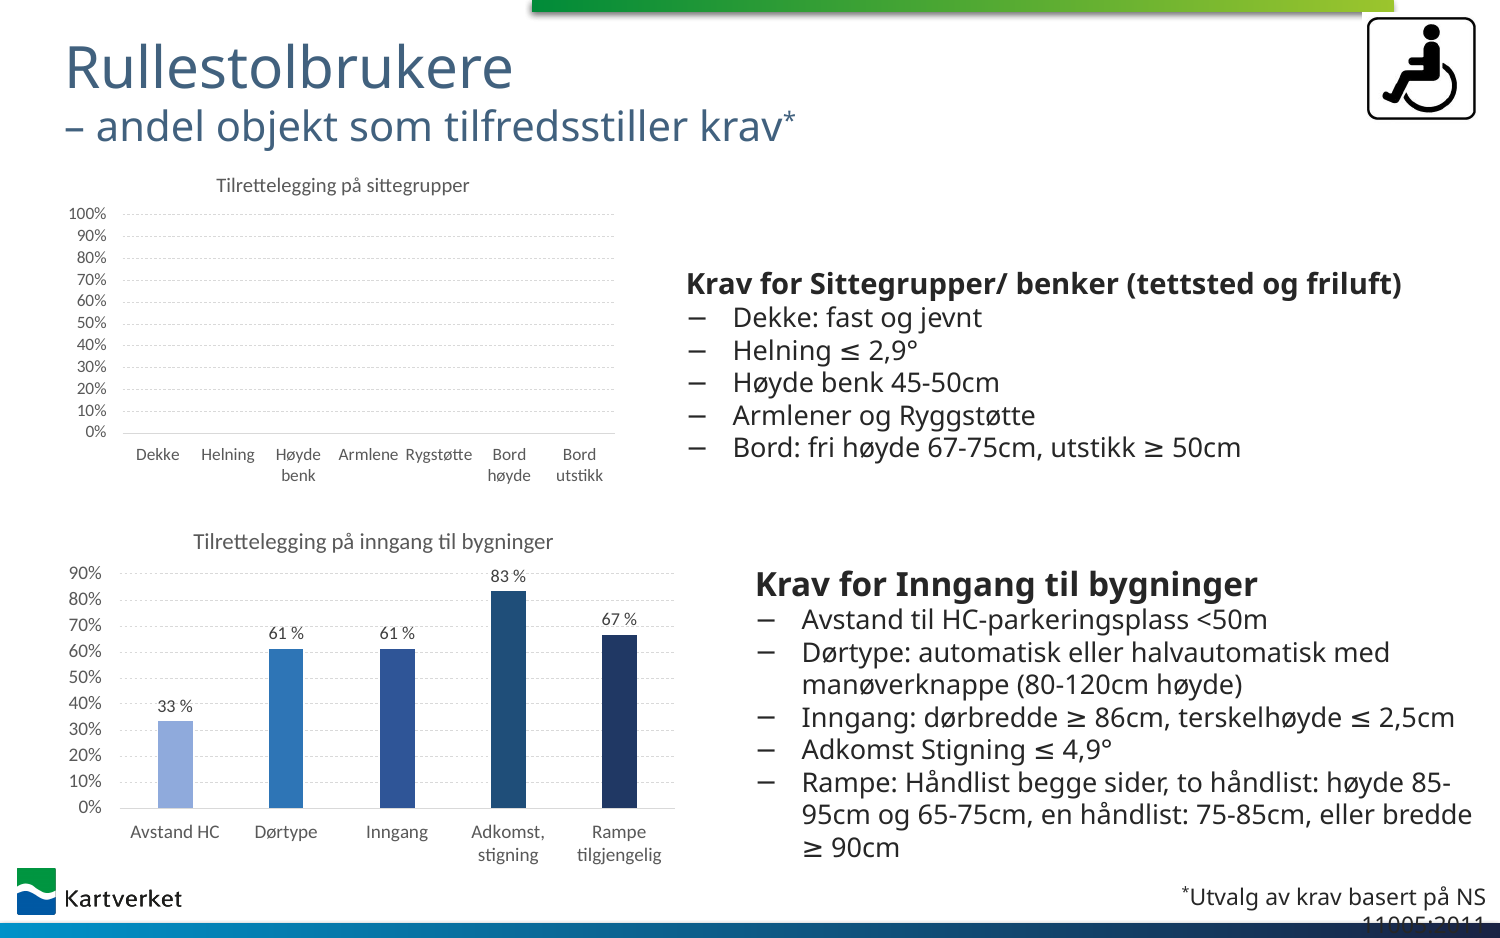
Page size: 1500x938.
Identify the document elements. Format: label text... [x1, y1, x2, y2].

picture [62, 166, 625, 492]
text_box *Utvalg av krav basert på NS 11005:2011 [1068, 873, 1500, 938]
picture [1362, 12, 1481, 126]
picture [62, 520, 686, 874]
text_box Krav for Inngang til bygninger Avstand til HC-parkeringsplass <50m Dørtype: automatisk eller halvautomatisk med manøverknappe (80-120cm høyde) Inngang: dørbredde ≥ 86cm, terskelhøyde ≤ 2,5cm Adkomst Stigning ≤ 4,9° Rampe: Håndlist begge sider, to håndlist: høyde 85-95cm og 65-75cm, en håndlist: 75-85cm, eller bredde ≥ 90cm [740, 555, 1491, 870]
text_box Rullestolbrukere – andel objekt som tilfredsstiller krav* [49, 25, 1431, 158]
text_box Krav for Sittegrupper/ benker (tettsted og friluft) Dekke: fast og jevnt Helning ≤ 2,9° Høyde benk 45-50cm Armlener og Ryggstøtte Bord: fri høyde 67-75cm, utstikk ≥ 50cm [670, 258, 1418, 471]
